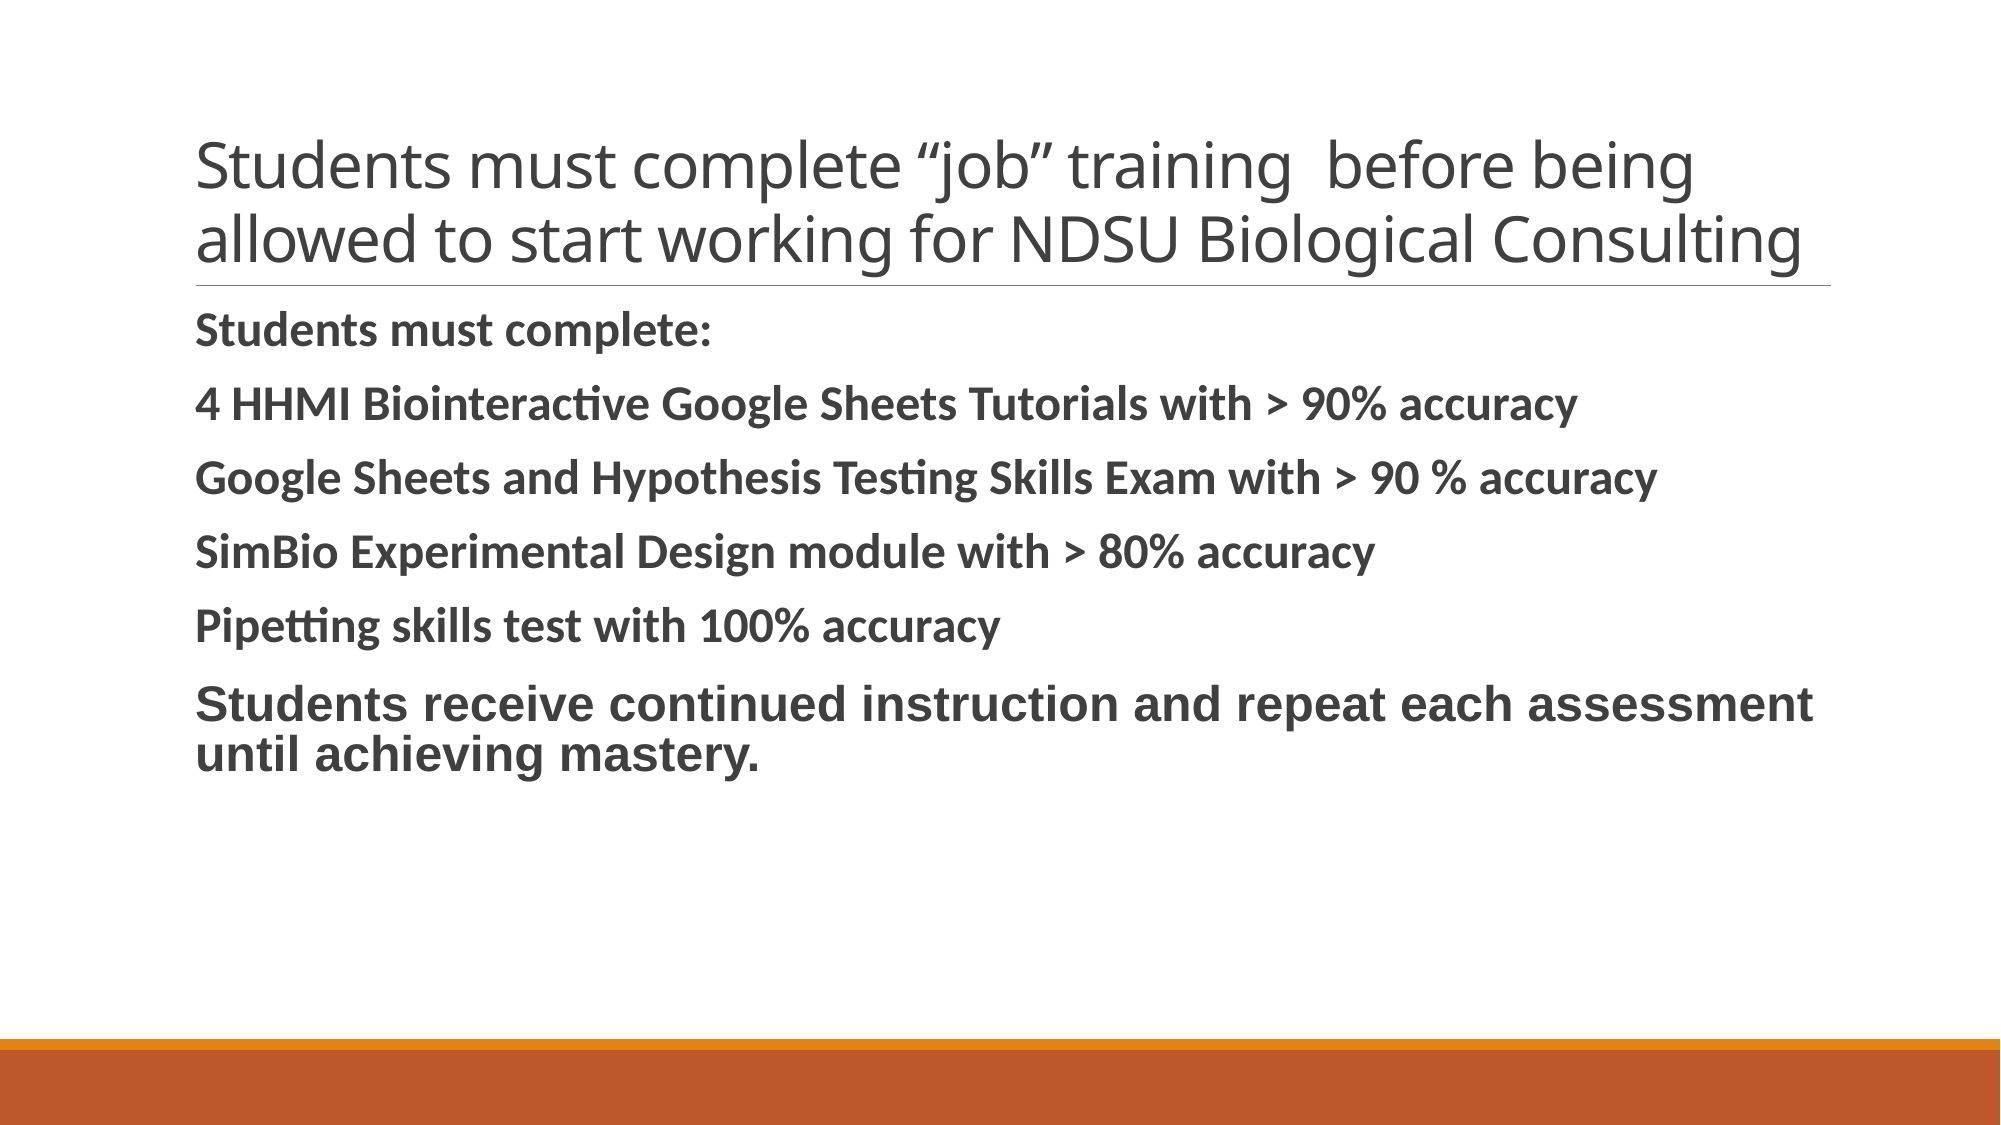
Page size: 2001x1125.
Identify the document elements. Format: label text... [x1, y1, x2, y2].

title Students must complete “job” training before being allowed to start working for NDSU Biological Consulting [180, 47, 1830, 285]
list Students must complete: 4 HHMI Biointeractive Google Sheets Tutorials with > 90% accuracy Google Sheets and Hypothesis Testing Skills Exam with > 90 % accuracy SimBio Experimental Design module with > 80% accuracy Pipetting skills test with 100% accuracy Students receive continued instruction and repeat each assessment until achieving mastery. [180, 302, 1830, 963]
